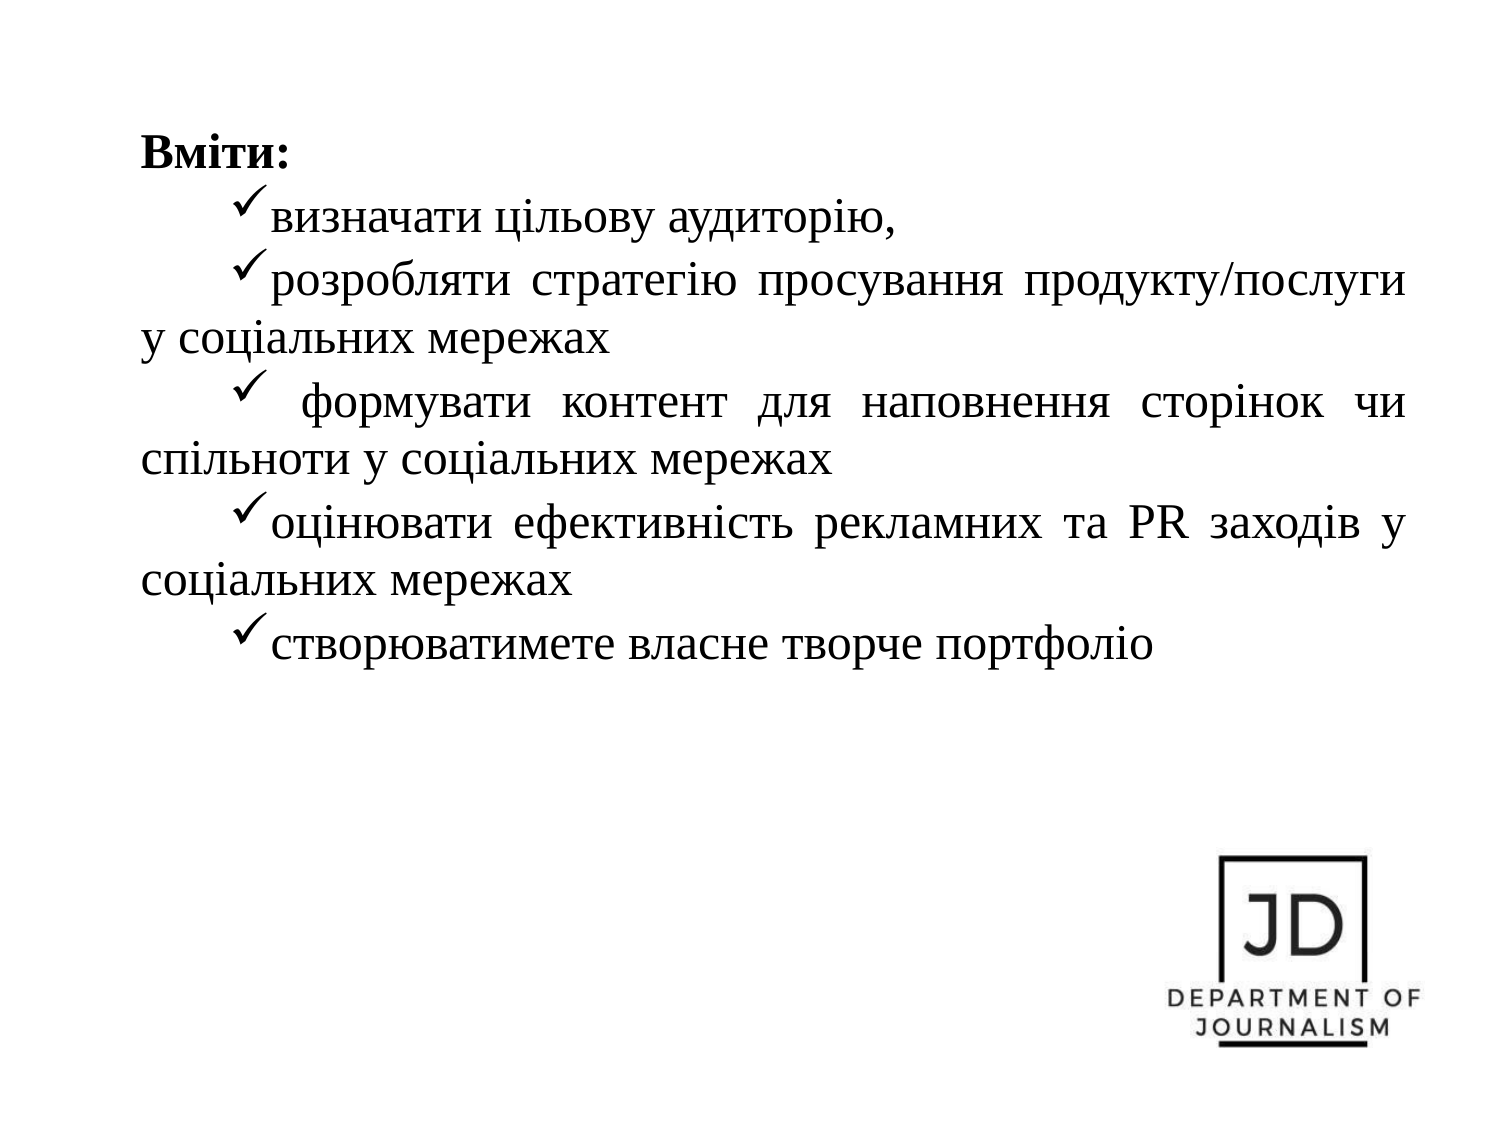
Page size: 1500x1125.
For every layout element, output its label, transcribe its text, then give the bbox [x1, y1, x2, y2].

text_box Вміти: визначати цільову аудиторію, розробляти стратегію просування продукту/послуги у соціальних мережах формувати контент для наповнення сторінок чи спільноти у соціальних мережах оцінювати ефективність рекламних та PR заходів у соціальних мережах створюватимете власне творче портфоліо [123, 113, 1424, 677]
text_box [1164, 847, 1425, 1049]
